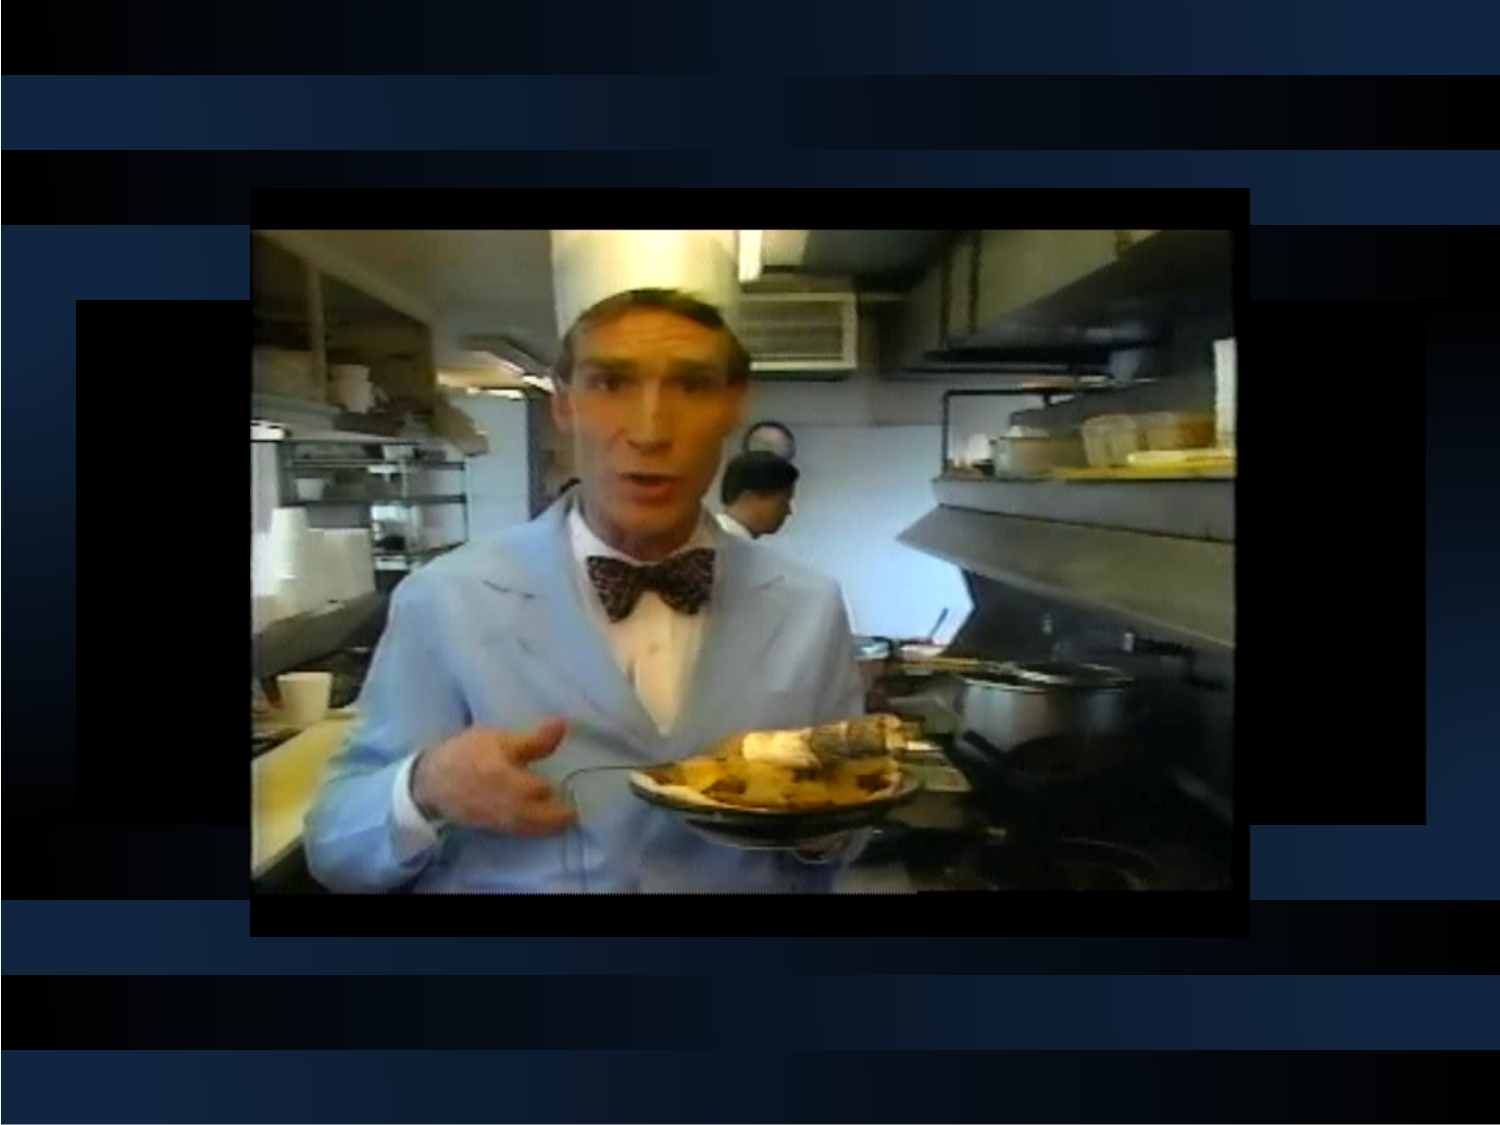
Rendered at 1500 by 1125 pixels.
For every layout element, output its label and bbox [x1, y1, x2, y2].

picture [0, 0, 1500, 1125]
text_box [249, 187, 1251, 938]
